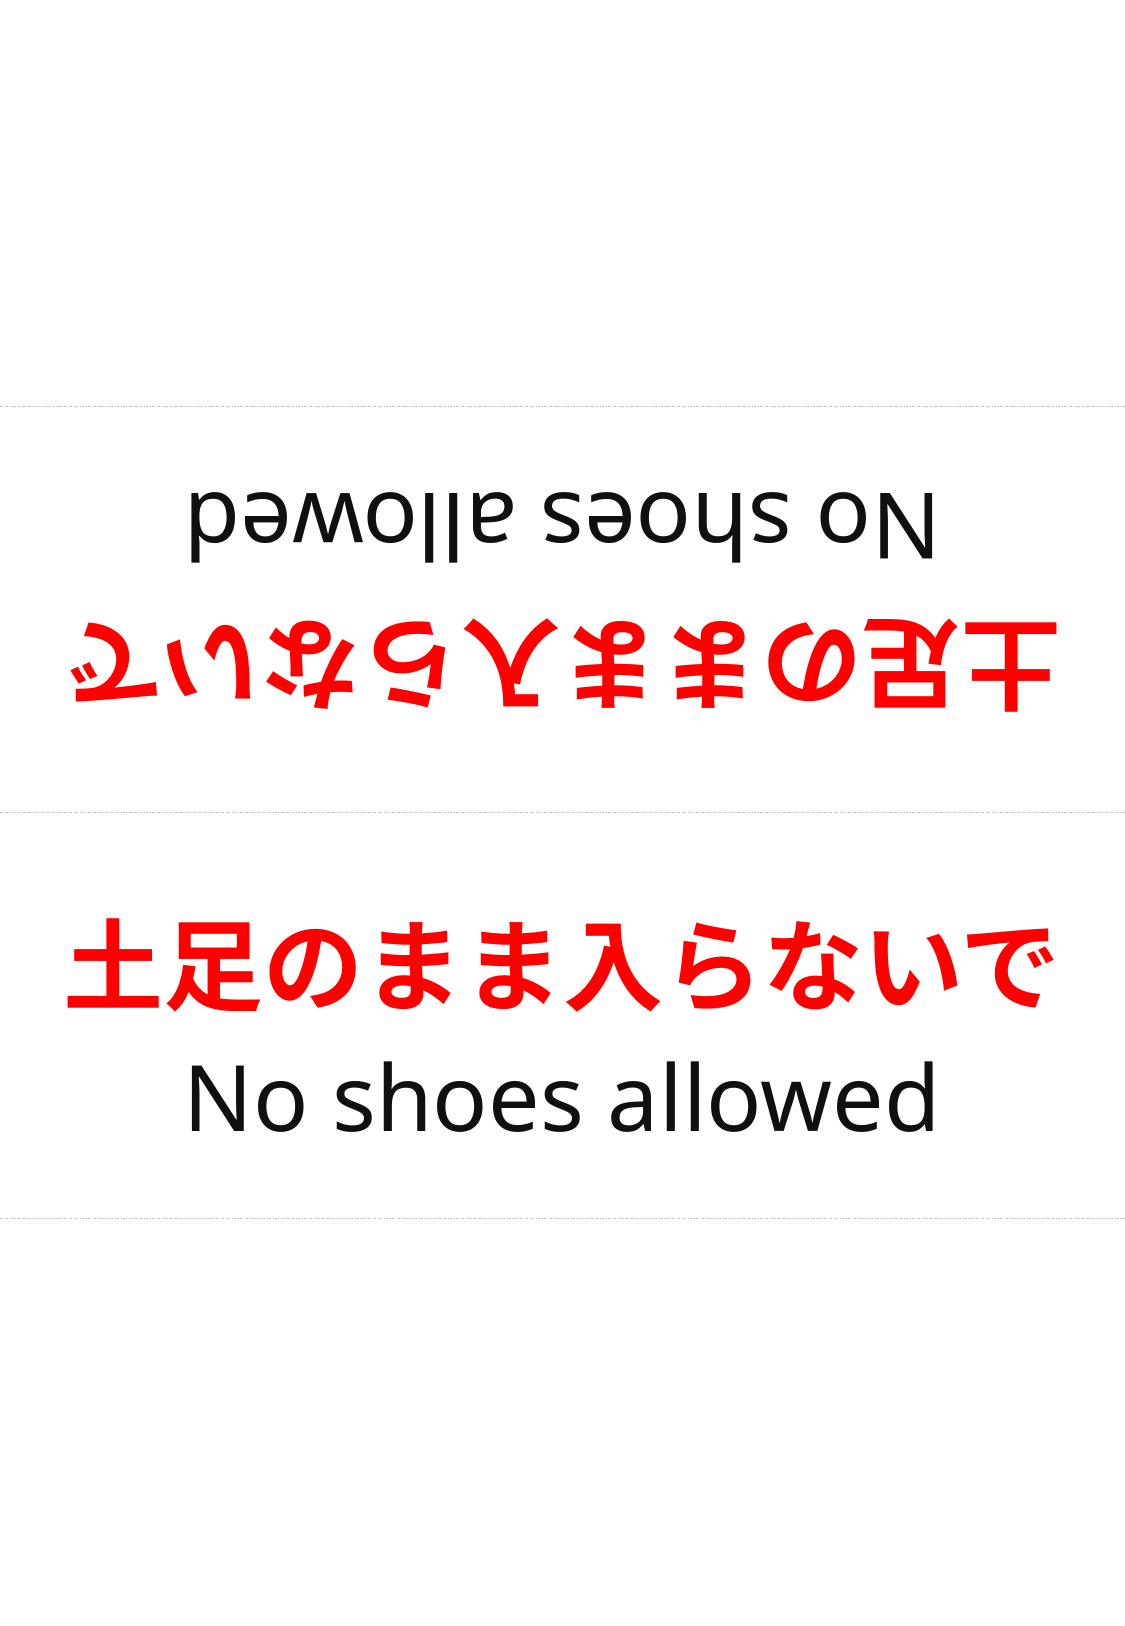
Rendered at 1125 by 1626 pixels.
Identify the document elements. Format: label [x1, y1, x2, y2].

text_box [42, 466, 1083, 735]
text_box [42, 895, 1083, 1159]
